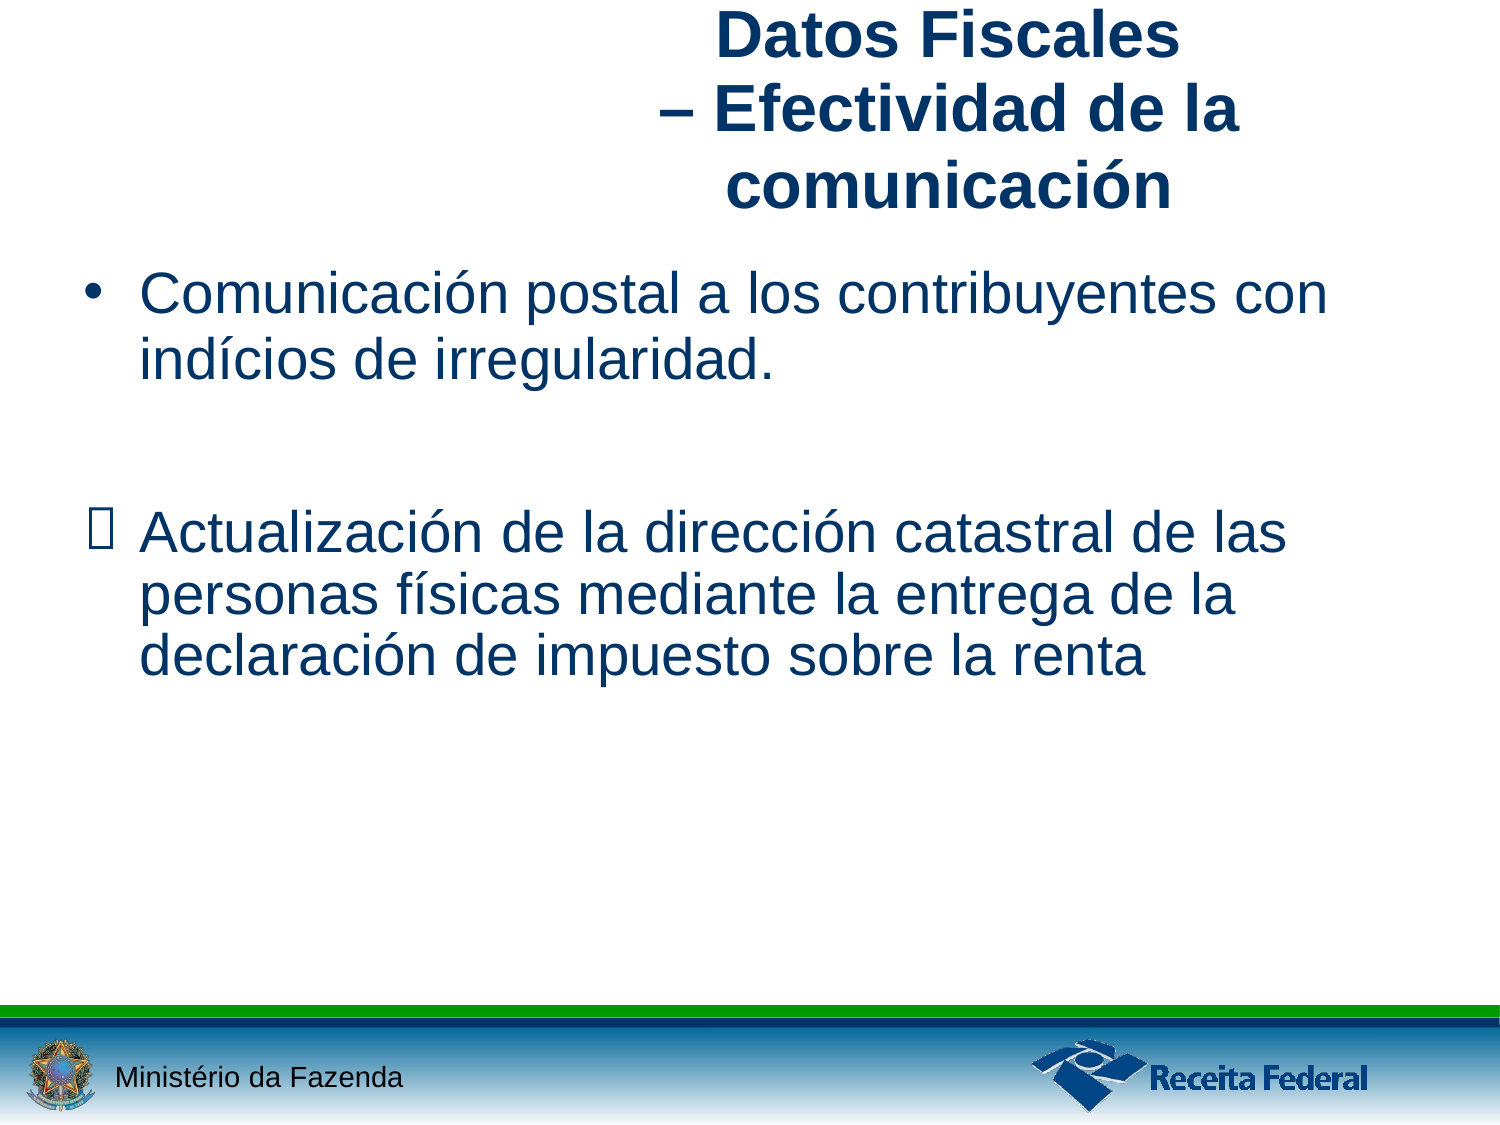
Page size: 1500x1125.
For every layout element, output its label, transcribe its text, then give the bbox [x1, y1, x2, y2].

text_box [439, 642, 602, 706]
text_box [789, 572, 868, 636]
text_box [1172, 572, 1251, 636]
text_box [0, 1011, 1500, 1017]
text_box [1146, 1058, 1375, 1098]
text_box  [81, 499, 141, 562]
text_box [870, 572, 1169, 636]
text_box Datos Fiscales – Efectividad de la comunicación [276, 0, 1391, 151]
text_box [137, 572, 787, 636]
text_box Actualización de la dirección catastral de las personas físicas mediante la entrega de la declaración de impuesto sobre la renta [137, 502, 1475, 565]
text_box • [81, 260, 115, 323]
text_box Ministério da Fazenda [112, 1061, 409, 1095]
text_box Comunicación postal a los contribuyentes con indícios de irregularidad. [137, 263, 1375, 397]
text_box [1029, 1037, 1149, 1117]
text_box [24, 1025, 97, 1125]
text_box [0, 1017, 1500, 1028]
text_box [137, 642, 355, 706]
text_box [358, 642, 436, 706]
text_box [0, 1005, 1500, 1011]
